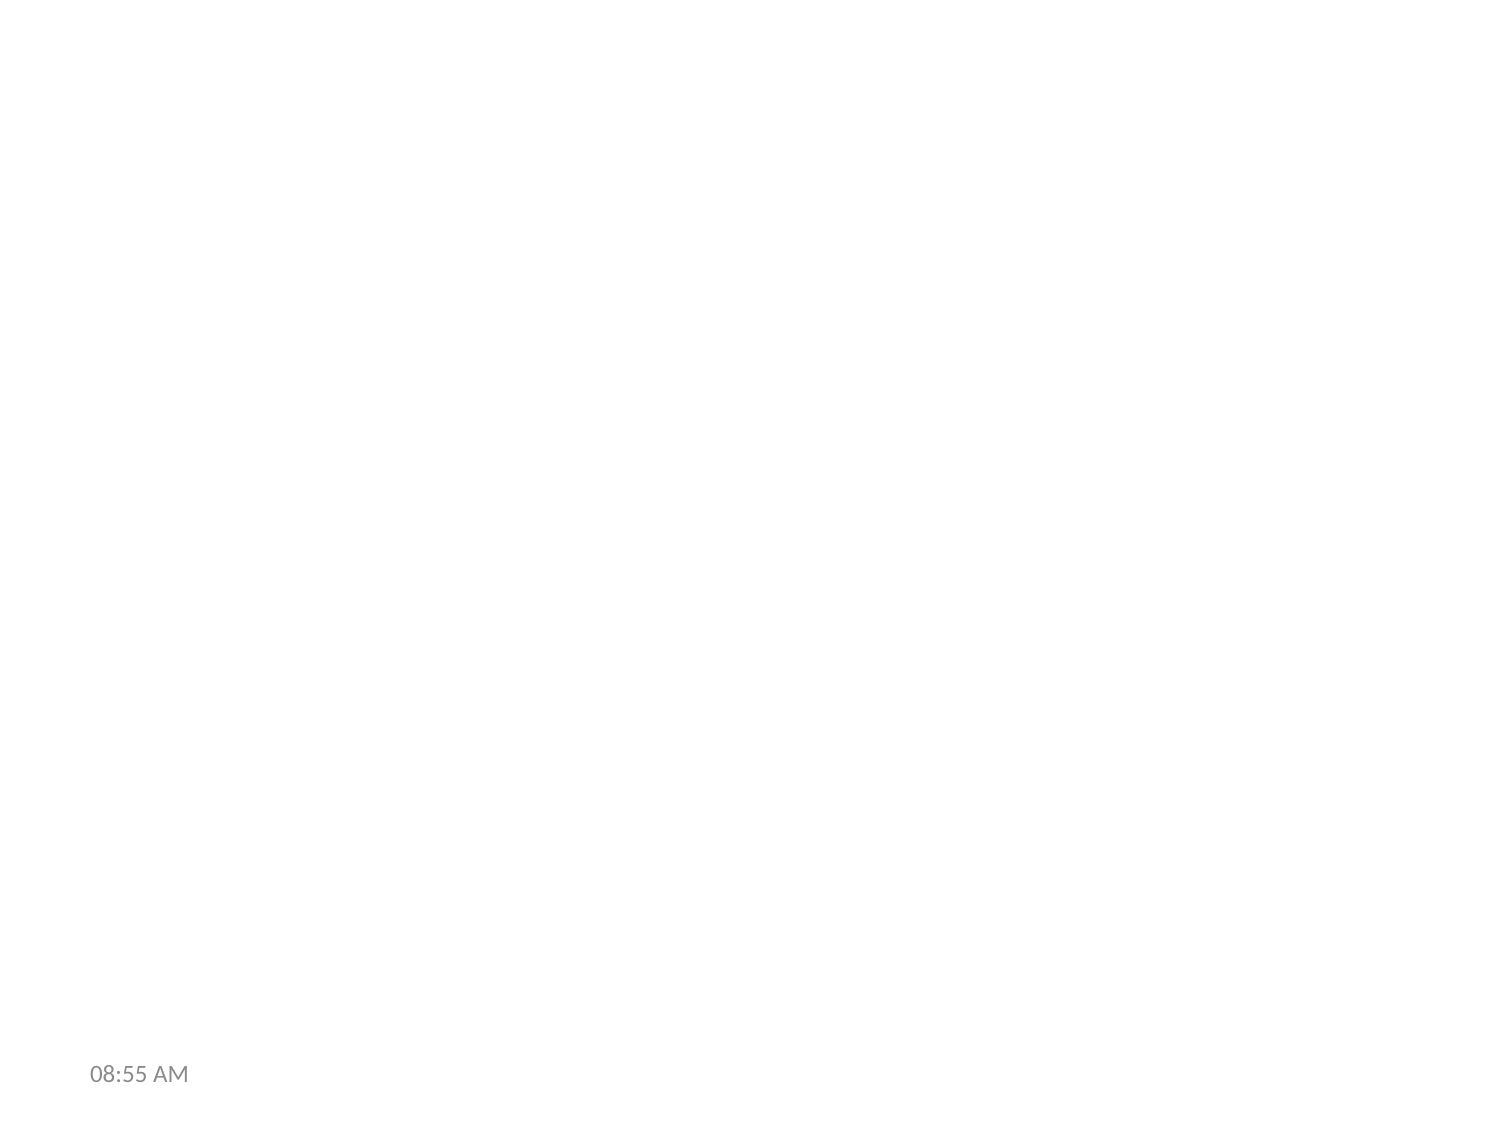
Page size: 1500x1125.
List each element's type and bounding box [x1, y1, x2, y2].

slide_number [75, 1042, 425, 1103]
